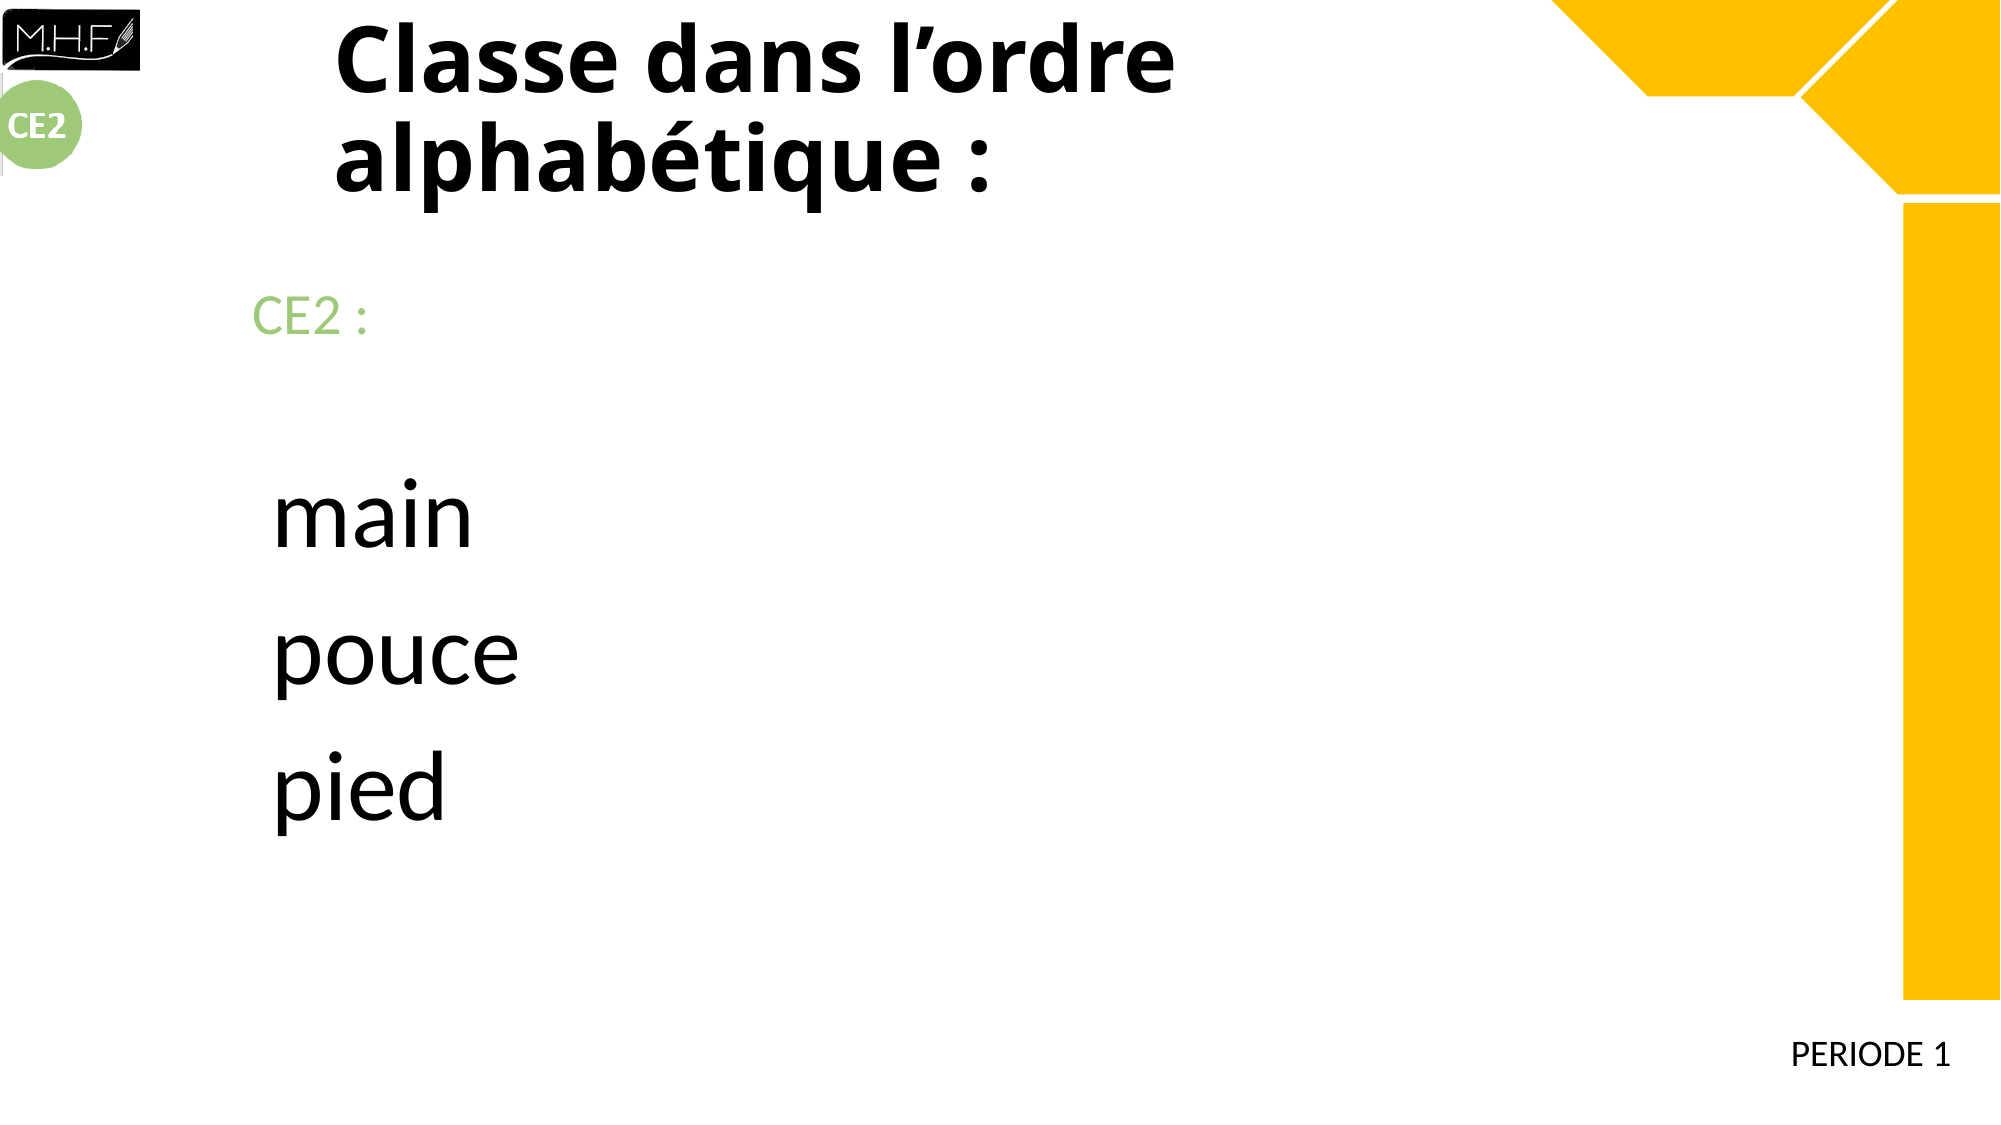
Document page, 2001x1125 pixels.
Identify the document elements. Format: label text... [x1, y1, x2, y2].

text_box CE2 : main pouce pied [237, 276, 1060, 991]
text_box [1799, 0, 2000, 196]
picture [0, 7, 140, 176]
title Classe dans l’ordre alphabétique : [318, 3, 1865, 221]
text_box PERIODE 1 [1362, 1021, 1967, 1125]
text_box [1549, 0, 1892, 98]
text_box [1902, 202, 2000, 1001]
